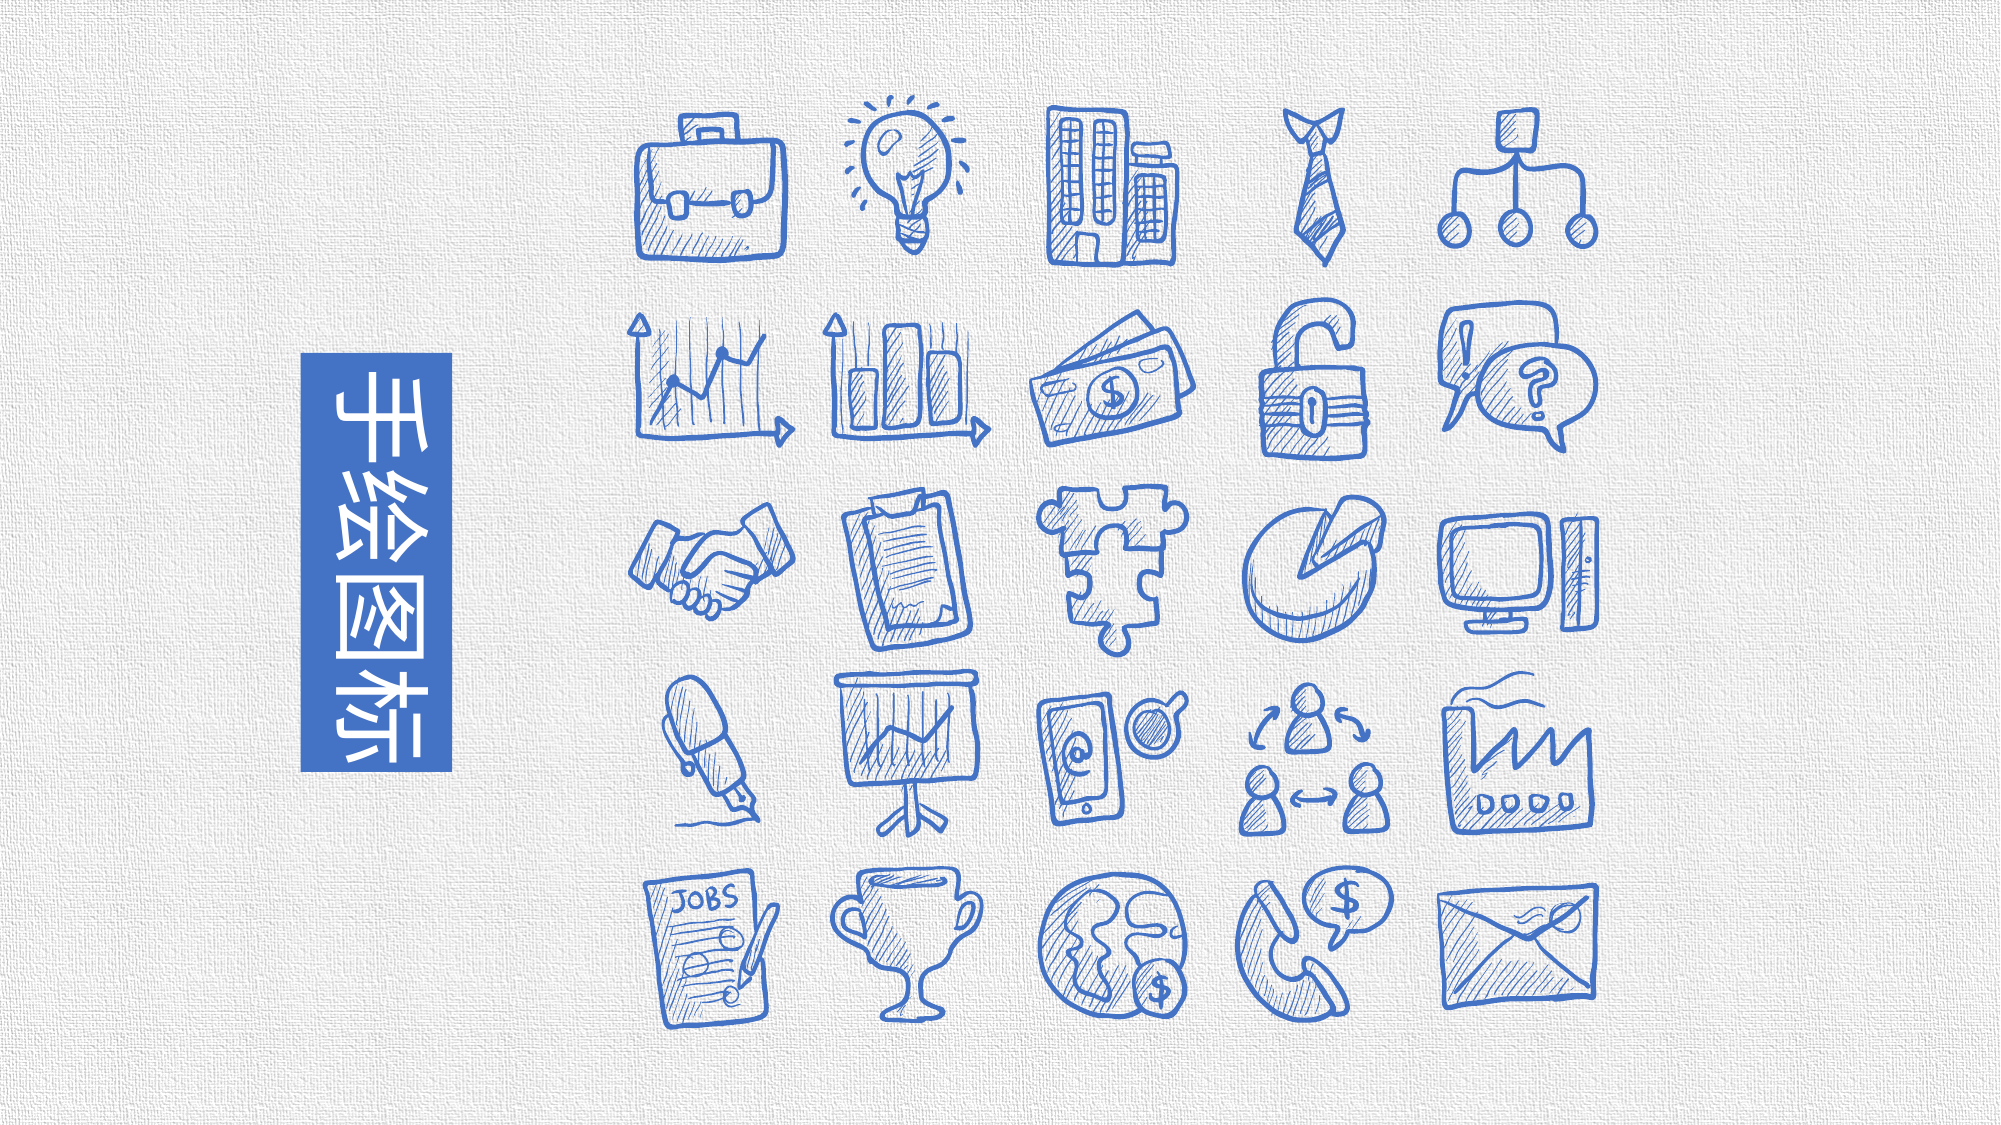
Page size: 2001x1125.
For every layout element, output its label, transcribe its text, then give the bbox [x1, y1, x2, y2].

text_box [1438, 670, 1596, 836]
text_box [1035, 483, 1191, 659]
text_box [822, 312, 992, 449]
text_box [625, 499, 798, 622]
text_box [1436, 299, 1599, 454]
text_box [843, 93, 972, 256]
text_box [1240, 493, 1389, 645]
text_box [1237, 681, 1391, 838]
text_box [626, 312, 797, 449]
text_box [840, 486, 975, 654]
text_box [1436, 511, 1601, 636]
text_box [1233, 864, 1397, 1023]
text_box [1258, 297, 1371, 462]
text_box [827, 865, 985, 1025]
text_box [833, 668, 981, 840]
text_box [1037, 871, 1189, 1022]
text_box [1174, 690, 1189, 751]
picture [0, 0, 2001, 1125]
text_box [1435, 106, 1599, 253]
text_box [1436, 880, 1600, 1011]
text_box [1045, 103, 1180, 269]
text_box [641, 867, 781, 1030]
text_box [659, 673, 761, 828]
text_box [1282, 107, 1347, 269]
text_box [633, 110, 790, 264]
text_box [1028, 308, 1197, 449]
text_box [1035, 690, 1174, 828]
text_box 手绘图标 [300, 352, 453, 772]
